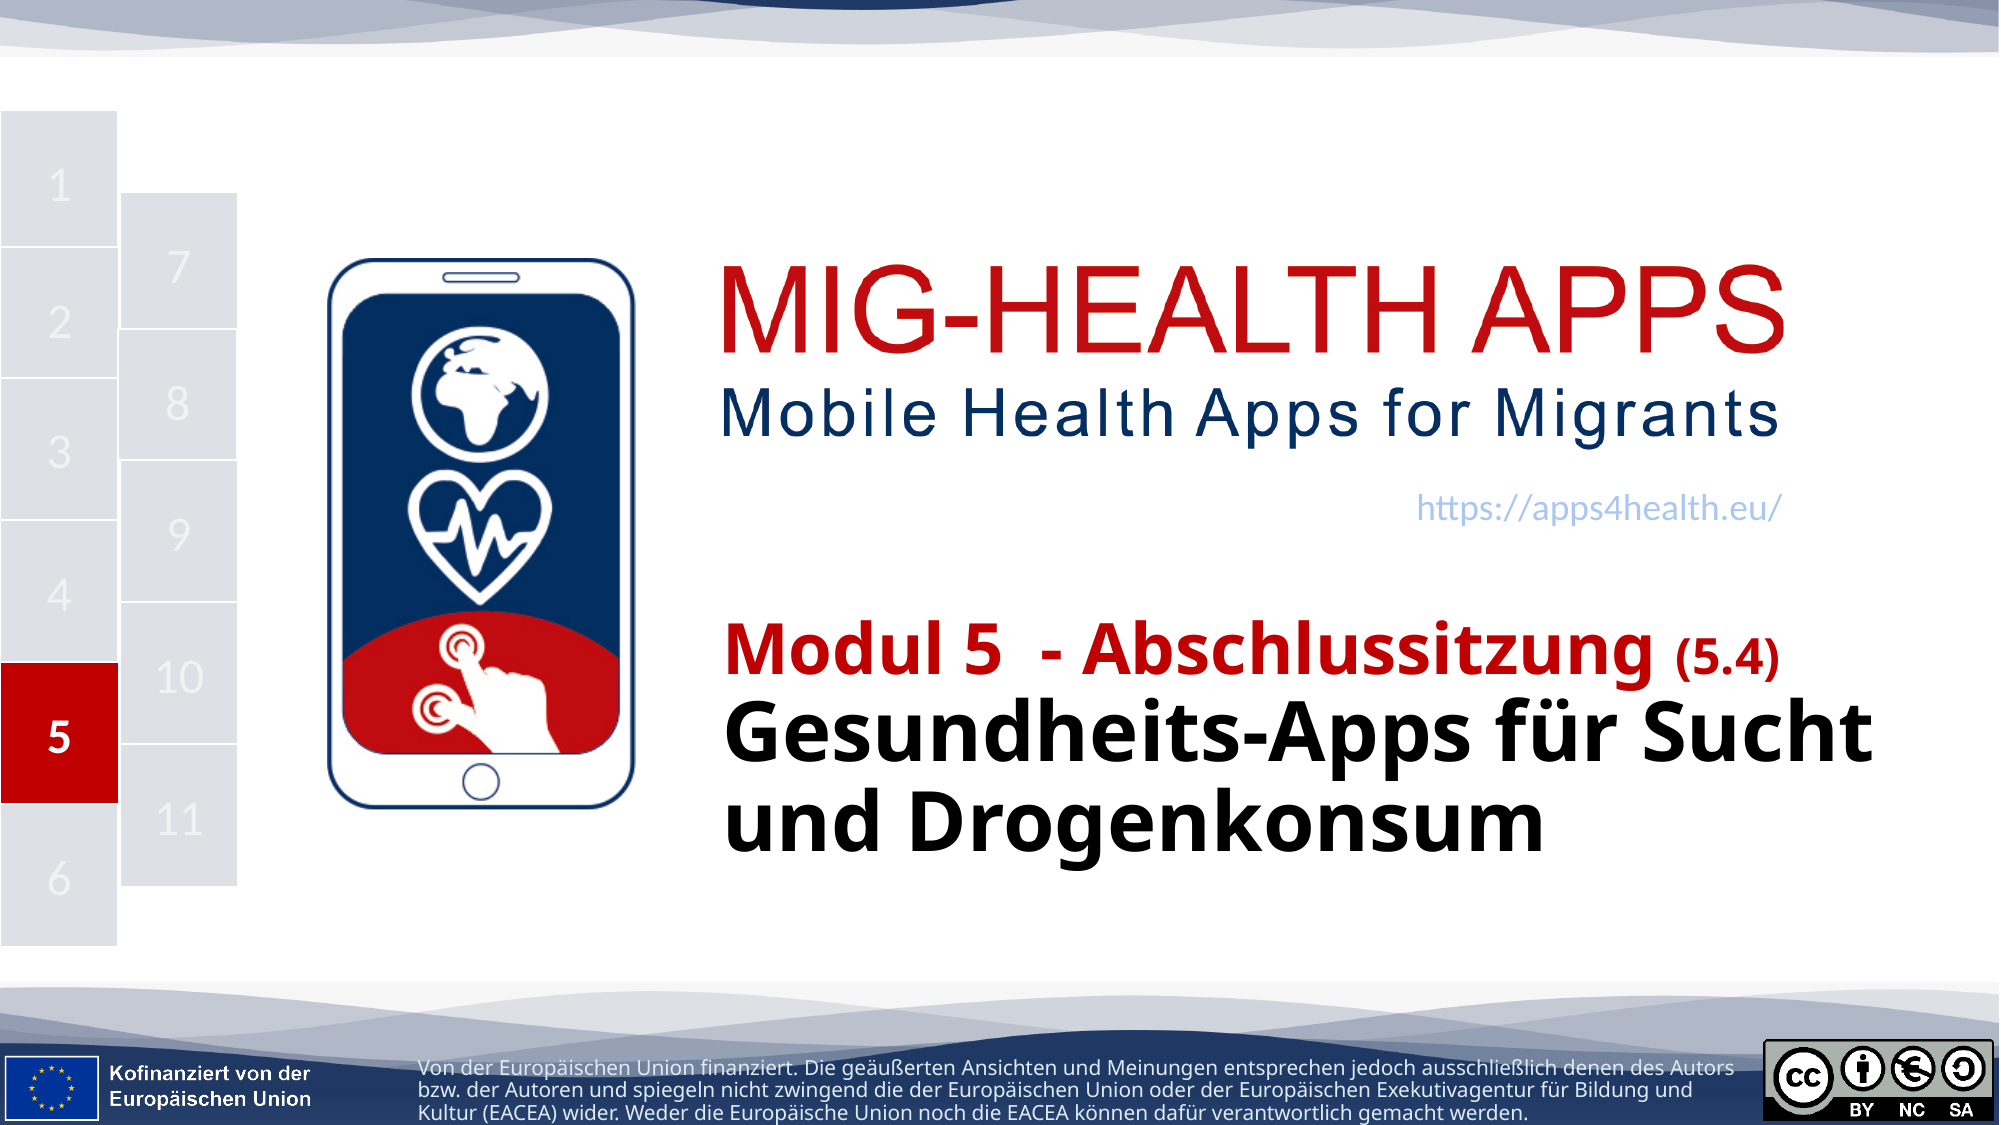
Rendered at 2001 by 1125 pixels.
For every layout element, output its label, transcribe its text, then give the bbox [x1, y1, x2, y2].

text_box 4 [0, 519, 119, 661]
picture [0, 982, 1999, 1125]
picture [706, 186, 1784, 528]
text_box 1 [0, 109, 119, 246]
text_box Modul 5 - Abschlussitzung (5.4) Gesundheits-Apps für Sucht und Drogenkonsum [707, 576, 1994, 908]
text_box 11 [119, 743, 239, 888]
text_box 8 [117, 328, 238, 473]
text_box 3 [0, 377, 118, 519]
picture [0, 0, 1999, 57]
picture [327, 258, 636, 811]
text_box 9 [118, 459, 239, 603]
text_box 10 [119, 601, 239, 743]
text_box https://apps4health.eu/ [797, 475, 1798, 536]
text_box 6 [0, 803, 120, 948]
text_box 7 [119, 191, 239, 336]
text_box 2 [0, 246, 119, 377]
text_box 5 [0, 661, 119, 803]
